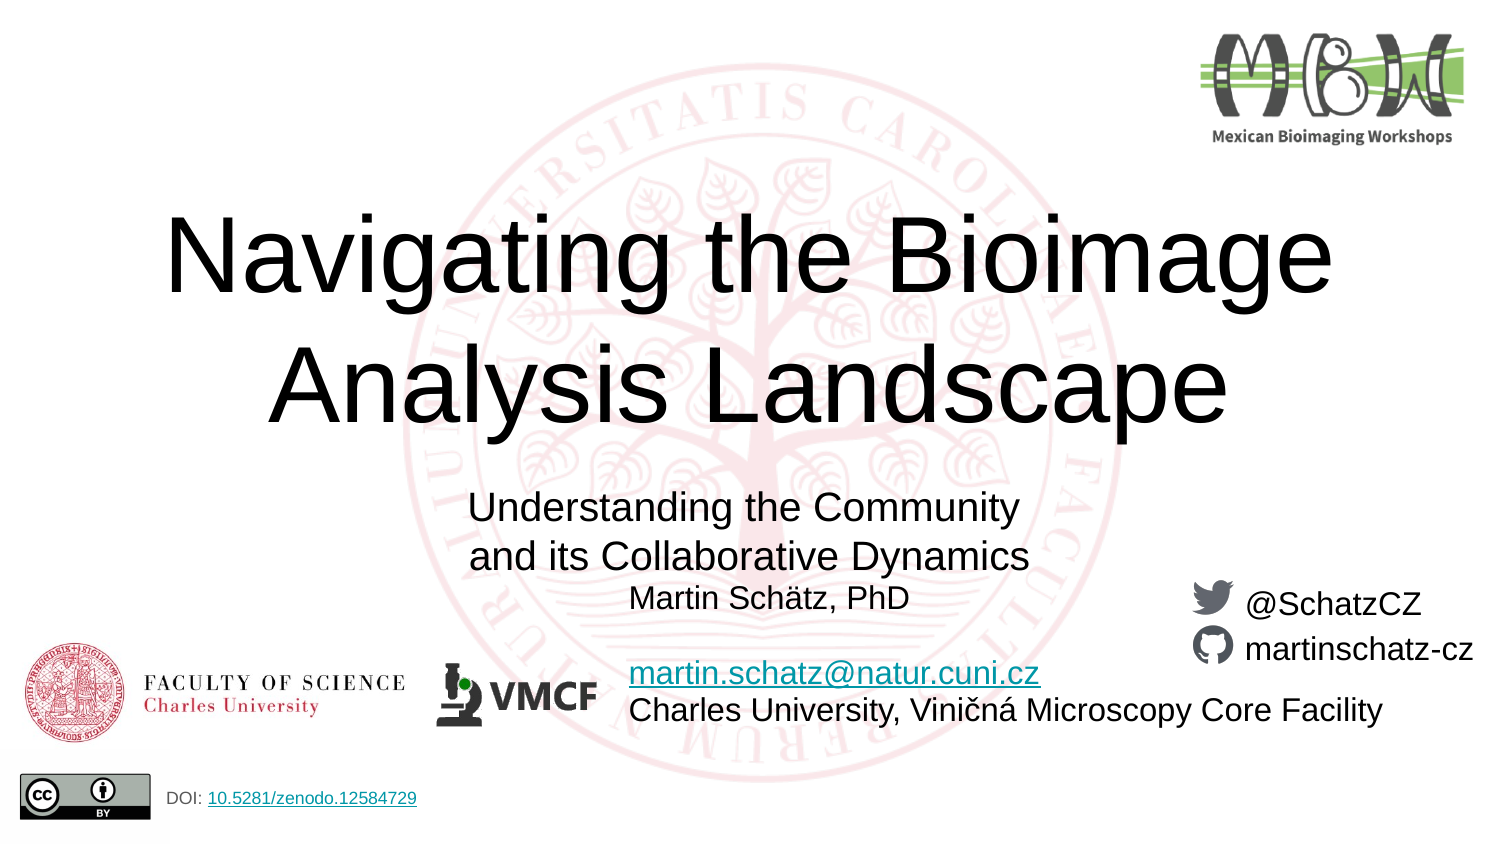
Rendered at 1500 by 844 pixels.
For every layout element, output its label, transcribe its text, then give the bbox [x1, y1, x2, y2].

picture [0, 618, 607, 844]
subtitle @SchatzCZ martinschatz-cz [1229, 561, 1500, 692]
picture [1192, 624, 1234, 666]
picture [1193, 22, 1473, 153]
subtitle Martin Schätz, PhD martin.schatz@natur.cuni.cz Charles University, Viničná Microscopy Core Facility [613, 564, 1453, 695]
title Navigating the Bioimage Analysis Landscape [51, 122, 1449, 459]
subtitle Understanding the Community and its Collaborative Dynamics [51, 464, 1449, 595]
list DOI: 10.5281/zenodo.12584729 [174, 769, 567, 825]
picture [1192, 580, 1234, 615]
